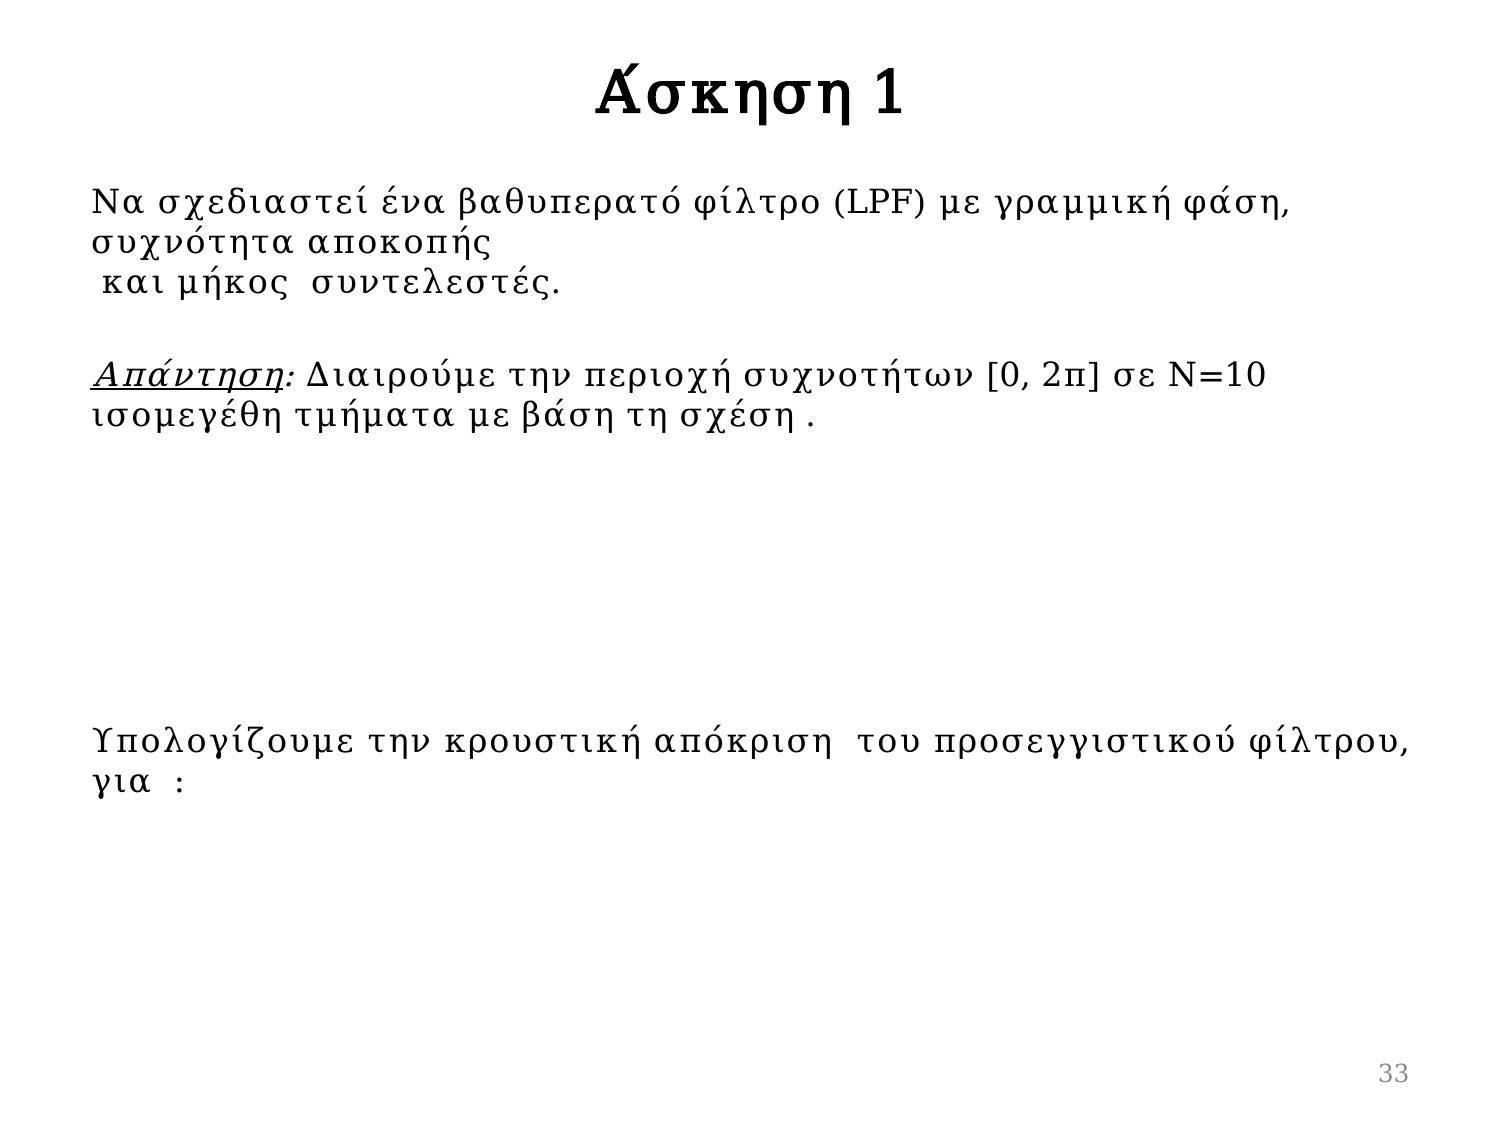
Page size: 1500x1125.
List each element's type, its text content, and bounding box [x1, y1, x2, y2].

title Άσκηση 1 [76, 19, 1424, 159]
slide_number 33 [1222, 1042, 1425, 1103]
